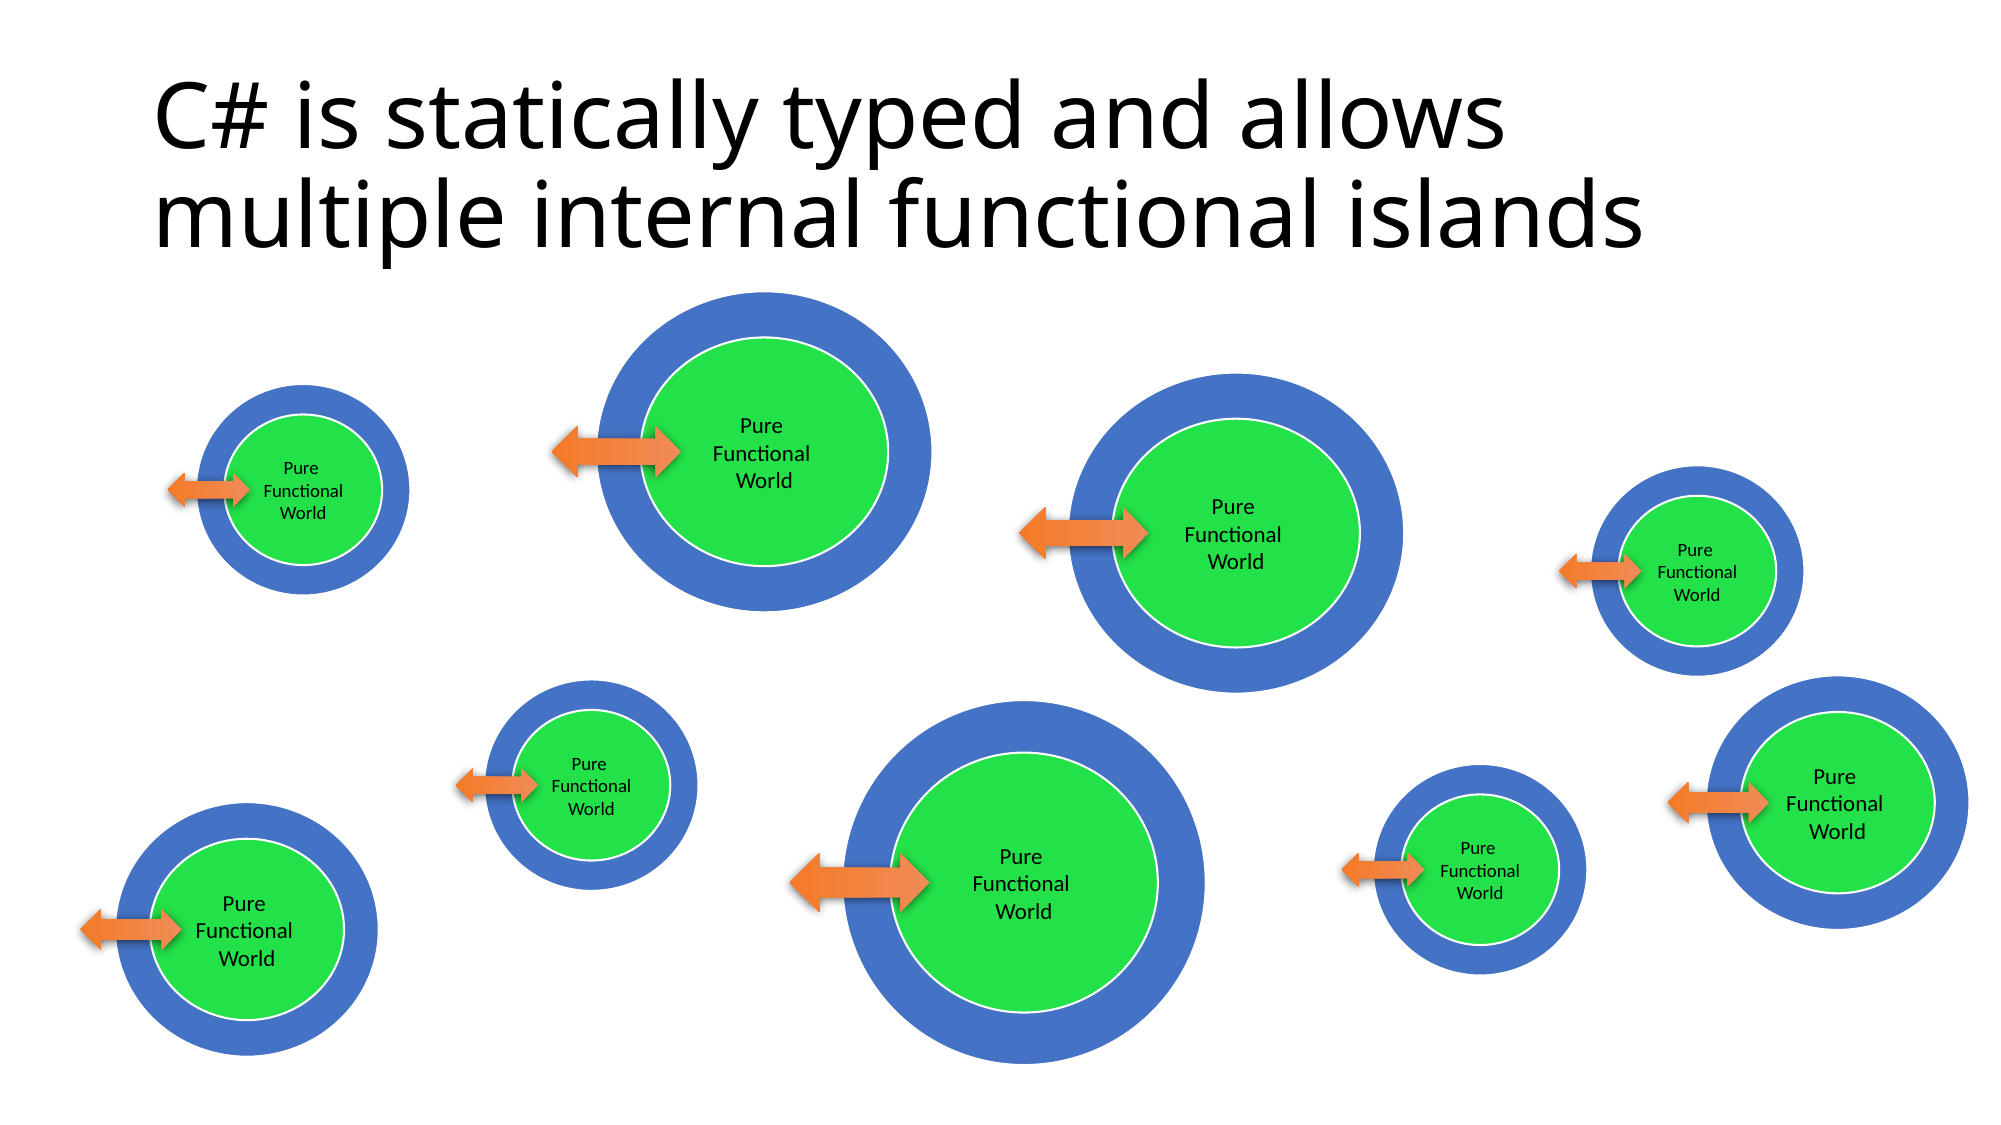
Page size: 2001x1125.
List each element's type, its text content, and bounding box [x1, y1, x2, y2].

title C# is statically typed and allows multiple internal functional islands [137, 59, 1863, 278]
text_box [789, 372, 1970, 1066]
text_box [455, 679, 699, 891]
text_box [167, 384, 411, 596]
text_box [551, 291, 933, 613]
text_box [80, 802, 379, 1057]
